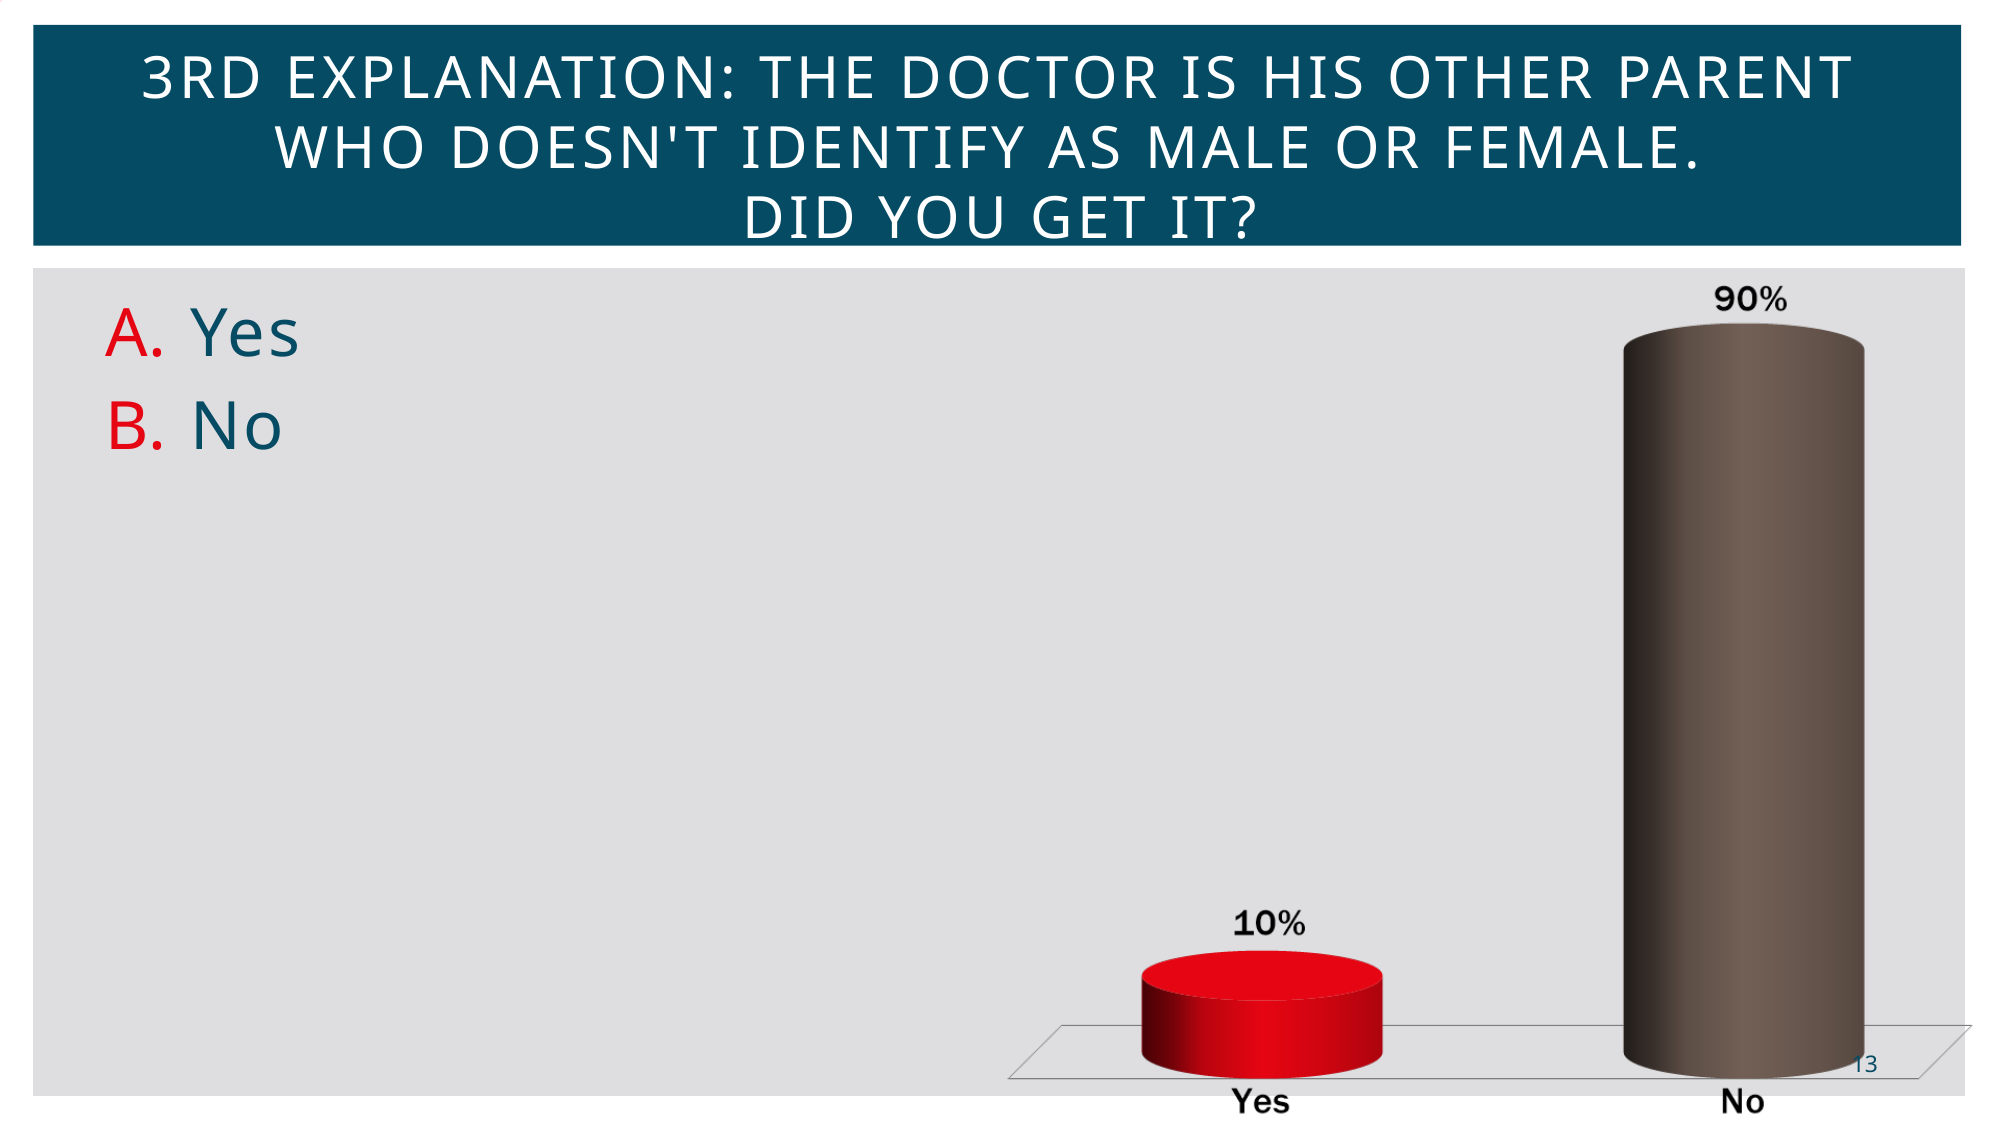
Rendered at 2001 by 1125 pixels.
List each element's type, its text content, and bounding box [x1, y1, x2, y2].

picture [973, 232, 998, 238]
picture [748, 232, 774, 237]
picture [819, 232, 845, 237]
title 3rd explanation: The doctor is his other parent who doesn't identify as male or female. Did you get it? [83, 58, 1917, 232]
picture [792, 232, 806, 237]
picture [923, 232, 950, 238]
text_box [988, 280, 1991, 1125]
slide_number 13 [1800, 1041, 1930, 1089]
picture [1040, 232, 1068, 238]
list Yes No [83, 281, 1000, 1005]
picture [1173, 232, 1187, 237]
picture [1083, 232, 1105, 237]
